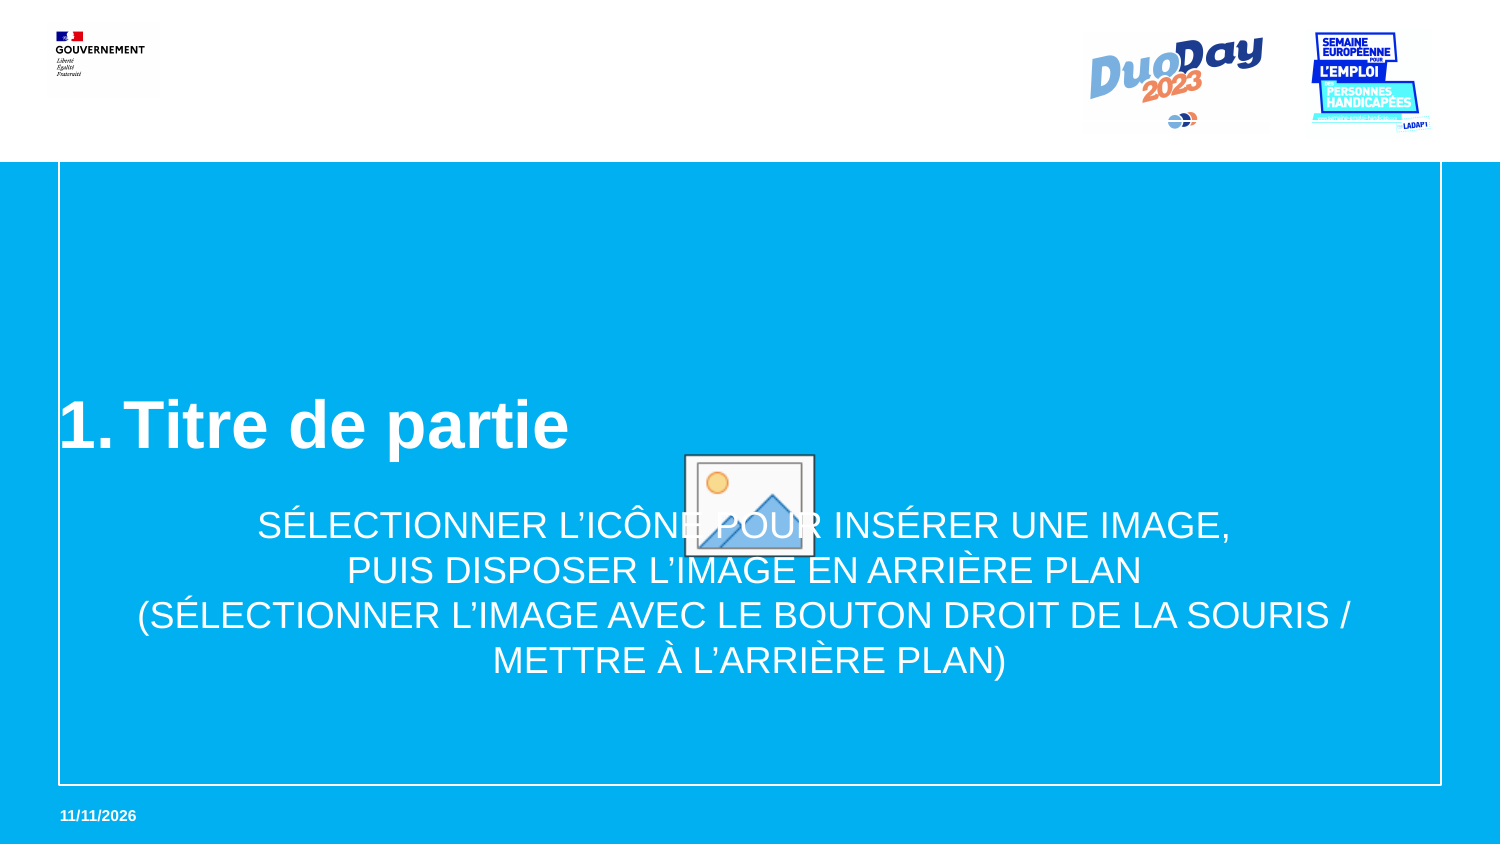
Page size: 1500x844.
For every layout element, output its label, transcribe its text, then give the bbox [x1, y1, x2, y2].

picture [234, 412, 266, 448]
picture [224, 603, 243, 627]
picture [534, 557, 559, 583]
picture [562, 513, 578, 537]
picture [1271, 603, 1291, 627]
picture [392, 603, 411, 627]
picture [900, 648, 919, 672]
picture [652, 558, 668, 582]
picture [273, 603, 293, 627]
picture [547, 602, 571, 628]
picture [1068, 513, 1087, 537]
picture [521, 603, 543, 627]
picture [720, 603, 736, 627]
picture [947, 603, 968, 627]
picture [485, 557, 505, 583]
picture [1041, 513, 1061, 537]
picture [659, 648, 681, 672]
picture [1114, 513, 1138, 537]
picture [169, 413, 177, 447]
picture [1244, 603, 1264, 628]
picture [415, 512, 440, 538]
picture [1199, 513, 1218, 537]
picture [286, 513, 305, 537]
picture [417, 603, 437, 627]
picture [971, 648, 991, 672]
picture [248, 602, 269, 628]
picture [777, 603, 795, 627]
picture [631, 603, 653, 627]
picture [210, 412, 230, 447]
picture [152, 602, 172, 628]
picture [412, 557, 432, 583]
picture [1048, 558, 1066, 582]
picture [338, 603, 358, 627]
picture [550, 648, 570, 672]
picture [332, 412, 364, 448]
picture [1154, 603, 1176, 627]
picture [951, 513, 971, 537]
picture [473, 513, 493, 537]
picture [856, 603, 876, 627]
picture [573, 648, 593, 672]
picture [381, 513, 401, 537]
picture [1100, 603, 1119, 627]
picture [590, 558, 609, 582]
picture [169, 399, 177, 405]
picture [879, 602, 903, 628]
picture [1091, 558, 1113, 582]
picture [775, 648, 795, 672]
picture [355, 512, 377, 538]
picture [838, 648, 858, 672]
picture [909, 603, 929, 627]
picture [656, 513, 676, 537]
picture [599, 512, 620, 538]
picture [308, 602, 332, 628]
picture [455, 603, 470, 627]
picture [446, 513, 466, 537]
picture [527, 648, 547, 672]
picture [1136, 603, 1151, 627]
picture [375, 558, 395, 583]
picture [535, 412, 567, 448]
picture [865, 648, 884, 672]
picture [47, 22, 160, 98]
picture [203, 603, 219, 627]
picture [1305, 29, 1432, 120]
picture [500, 513, 519, 537]
picture [748, 648, 768, 672]
picture [848, 513, 867, 537]
picture [178, 603, 197, 627]
picture [1000, 602, 1024, 628]
picture [1038, 603, 1058, 627]
picture [448, 558, 469, 582]
picture [291, 399, 324, 448]
picture [365, 603, 385, 627]
picture [140, 602, 147, 635]
picture [598, 648, 618, 672]
picture [813, 648, 832, 672]
picture [1169, 512, 1192, 538]
picture [311, 513, 326, 537]
picture [924, 513, 944, 537]
picture [925, 648, 940, 672]
picture [430, 412, 465, 448]
picture [1073, 558, 1088, 582]
picture [974, 603, 994, 627]
picture [260, 512, 280, 538]
picture [1118, 558, 1138, 582]
picture [923, 558, 943, 582]
picture [1341, 601, 1350, 628]
picture [1012, 558, 1031, 582]
picture [996, 646, 1004, 679]
picture [985, 558, 1005, 582]
picture [1143, 513, 1165, 537]
picture [1308, 602, 1327, 628]
picture [518, 399, 526, 405]
picture [350, 558, 369, 582]
picture [518, 413, 526, 447]
picture [869, 558, 890, 582]
picture [1014, 513, 1034, 538]
picture [944, 648, 966, 672]
picture [831, 603, 851, 628]
picture [800, 602, 825, 628]
picture [511, 558, 529, 582]
picture [835, 558, 855, 582]
picture [741, 603, 761, 627]
picture [609, 603, 631, 627]
picture [331, 513, 350, 537]
picture [696, 648, 712, 672]
picture [658, 603, 677, 627]
picture [63, 402, 93, 447]
picture [124, 402, 163, 447]
picture [564, 557, 584, 583]
picture [470, 404, 512, 448]
picture [899, 513, 919, 537]
picture [492, 603, 516, 627]
picture [1214, 602, 1238, 628]
picture [976, 513, 996, 537]
picture [496, 648, 520, 672]
picture [390, 412, 423, 461]
picture [525, 513, 545, 537]
picture [578, 603, 597, 627]
picture [896, 558, 916, 582]
picture [183, 404, 203, 448]
picture [874, 512, 893, 538]
picture [721, 648, 743, 672]
picture [625, 512, 650, 538]
picture [683, 455, 830, 583]
picture [1189, 602, 1209, 628]
picture [1083, 32, 1270, 120]
picture [960, 558, 979, 582]
title Titre de partie [58, 120, 1442, 160]
picture [682, 602, 704, 628]
picture [1073, 603, 1094, 627]
picture [615, 558, 635, 582]
picture [101, 438, 110, 447]
picture [625, 648, 644, 672]
